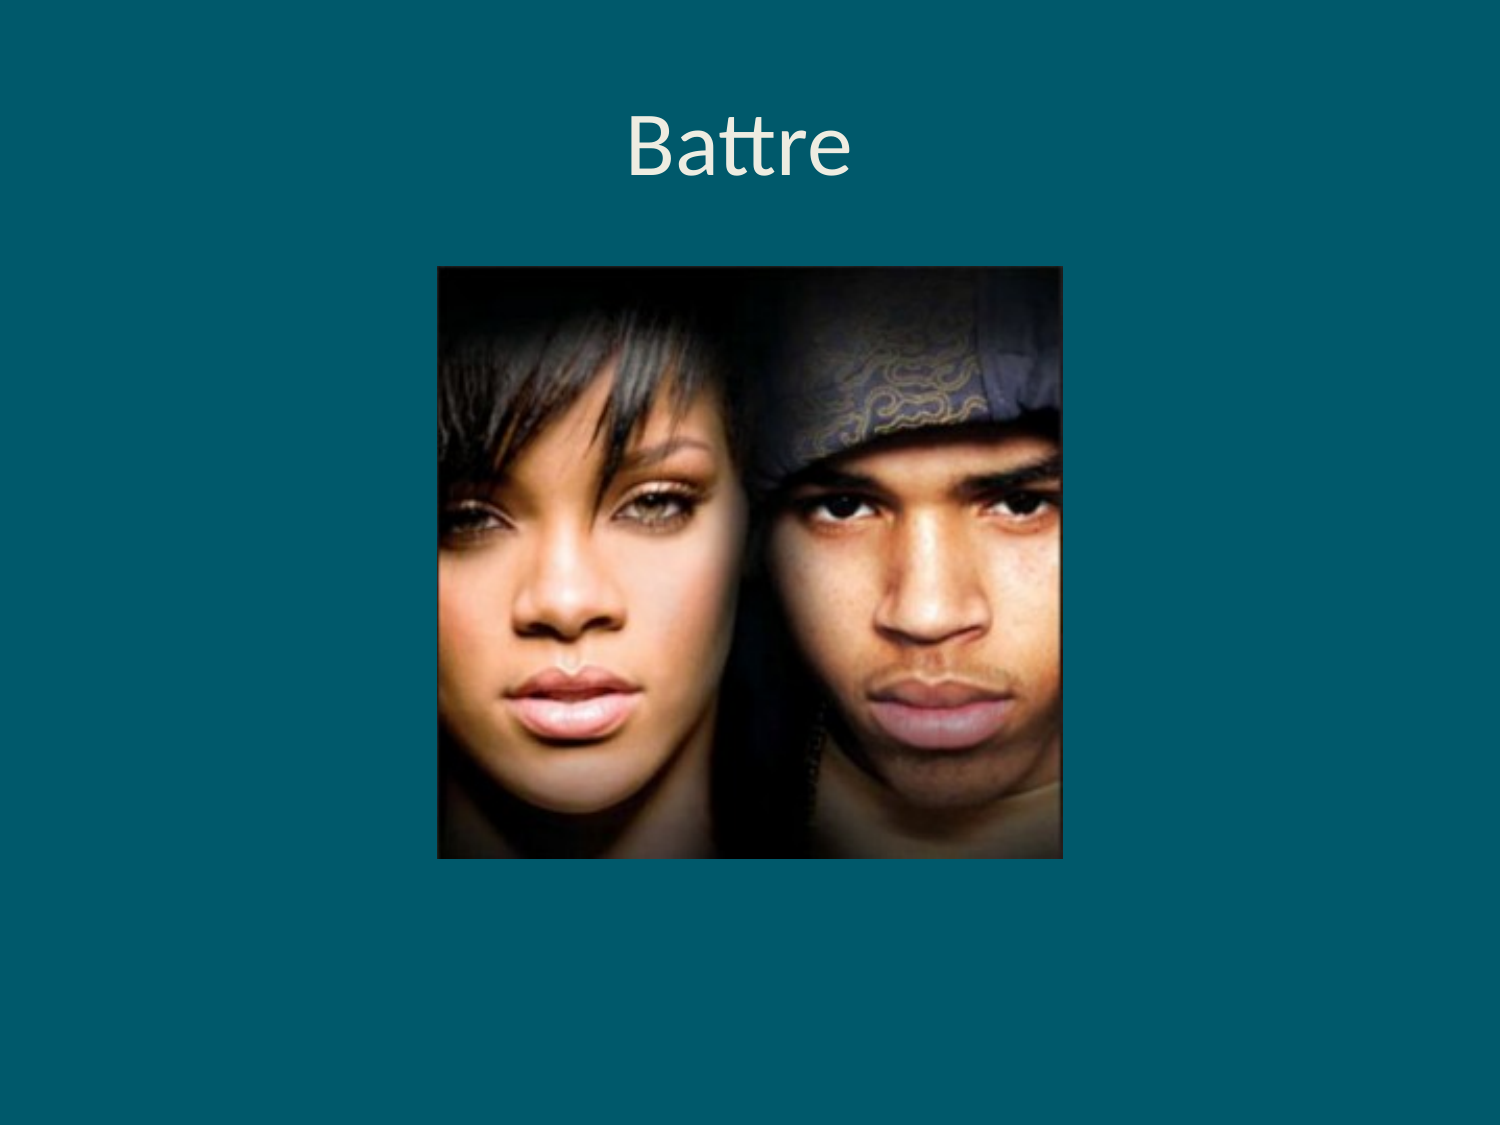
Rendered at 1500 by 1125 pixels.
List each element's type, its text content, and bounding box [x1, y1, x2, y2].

picture [437, 266, 1063, 859]
title Battre [75, 45, 1425, 233]
